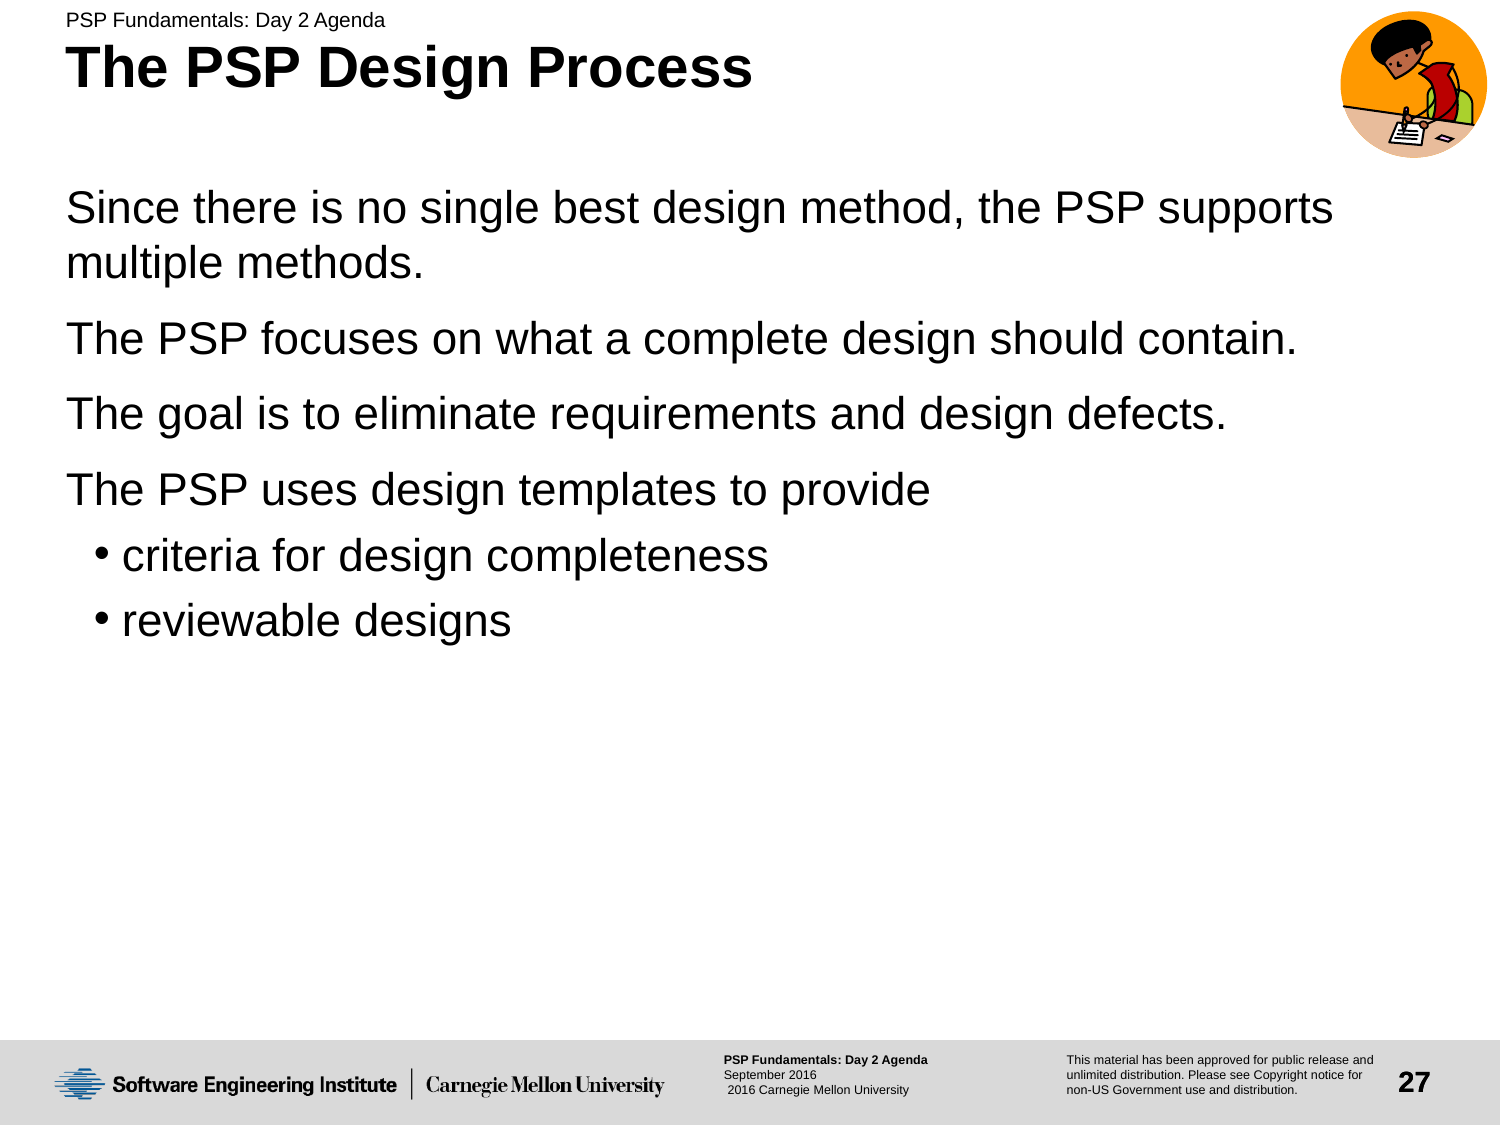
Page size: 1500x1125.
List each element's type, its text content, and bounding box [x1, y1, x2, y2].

picture [1340, 11, 1488, 158]
list Since there is no single best design method, the PSP supports multiple methods. The PSP focuses on what a complete design should contain. The goal is to eliminate requirements and design defects. The PSP uses design templates to provide criteria for design completeness reviewable designs [65, 177, 1431, 1000]
title The PSP Design Process [65, 37, 1340, 148]
picture [46, 1061, 673, 1104]
